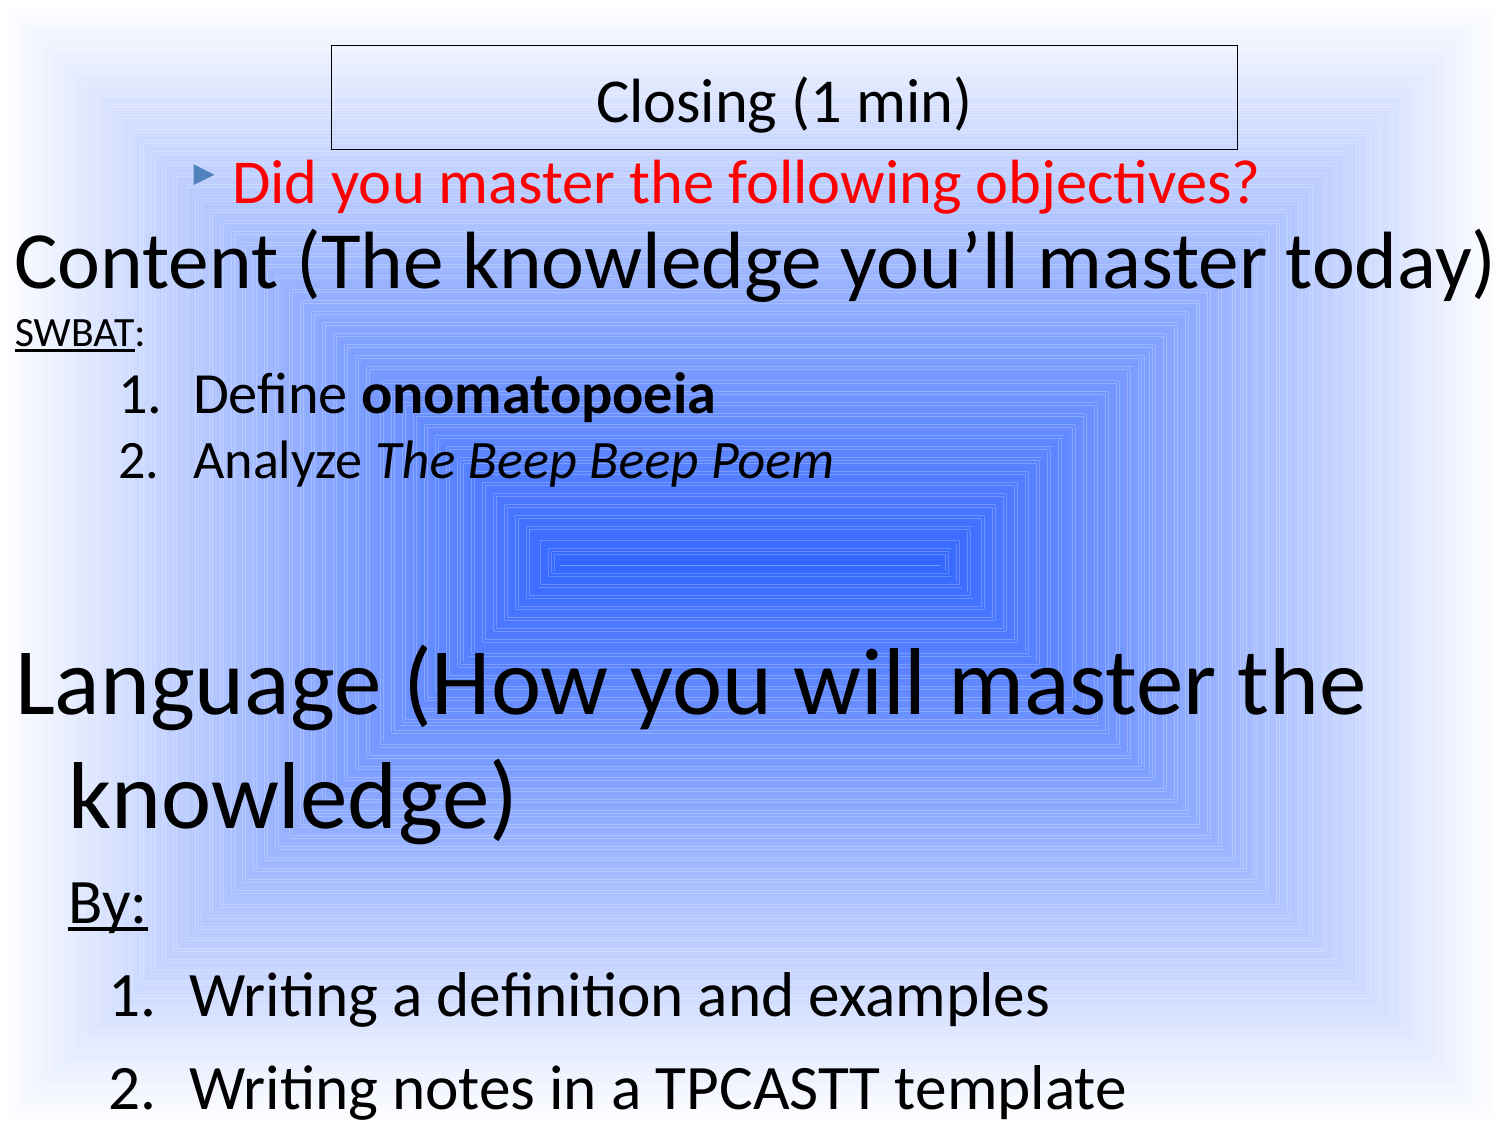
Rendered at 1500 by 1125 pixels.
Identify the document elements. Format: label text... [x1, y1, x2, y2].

text_box Language (How you will master the knowledge) By: Writing a definition and examples Writing notes in a TPCASTT template [0, 623, 1500, 1125]
text_box Content (The knowledge you’ll master today) SWBAT: Define onomatopoeia Analyze The Beep Beep Poem [0, 199, 1500, 623]
text_box Did you master the following objectives? [0, 134, 1434, 199]
title Closing (1 min) [331, 45, 1238, 134]
